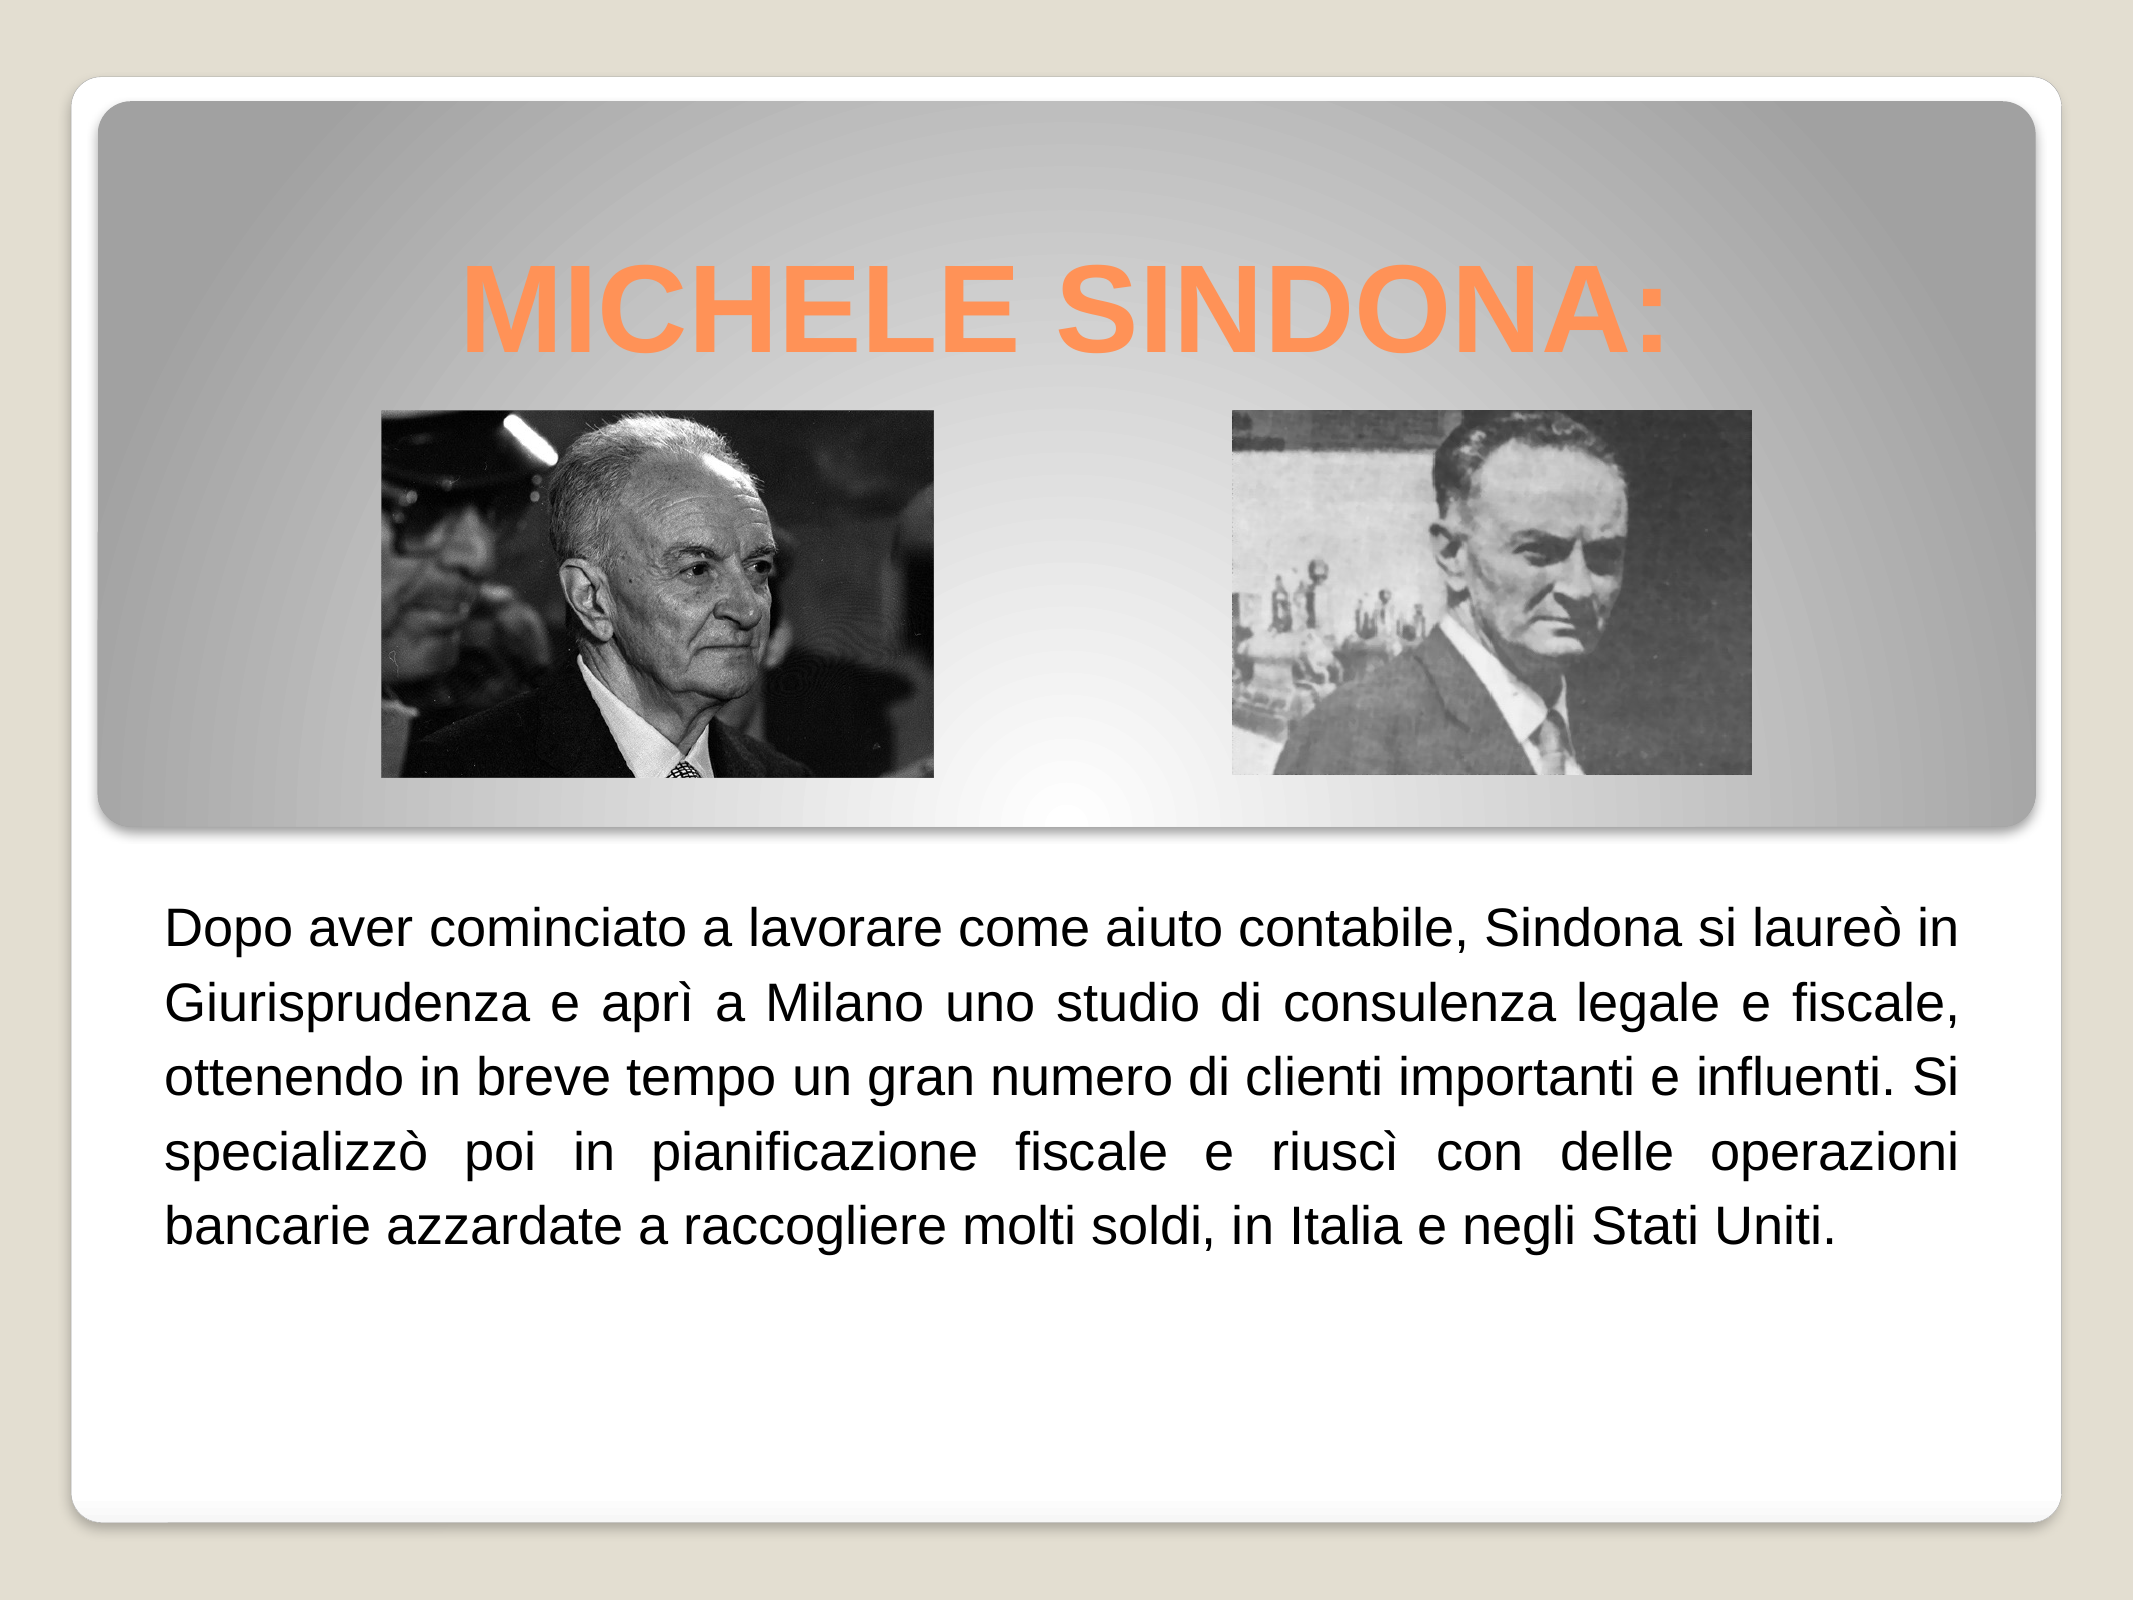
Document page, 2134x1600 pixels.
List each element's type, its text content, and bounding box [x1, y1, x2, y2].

picture [1231, 409, 1753, 776]
title MICHELE SINDONA: [159, 185, 1974, 388]
picture [381, 409, 934, 778]
subtitle Dopo aver cominciato a lavorare come aiuto contabile, Sindona si laureò in Giurisprudenza e aprì a Milano uno studio di consulenza legale e fiscale, ottenendo in breve tempo un gran numero di clienti importanti e influenti. Si specializzò poi in pianificazione fiscale e riuscì con delle operazioni bancarie azzardate a raccogliere molti soldi, in Italia e negli Stati Uniti. [121, 882, 1983, 1343]
